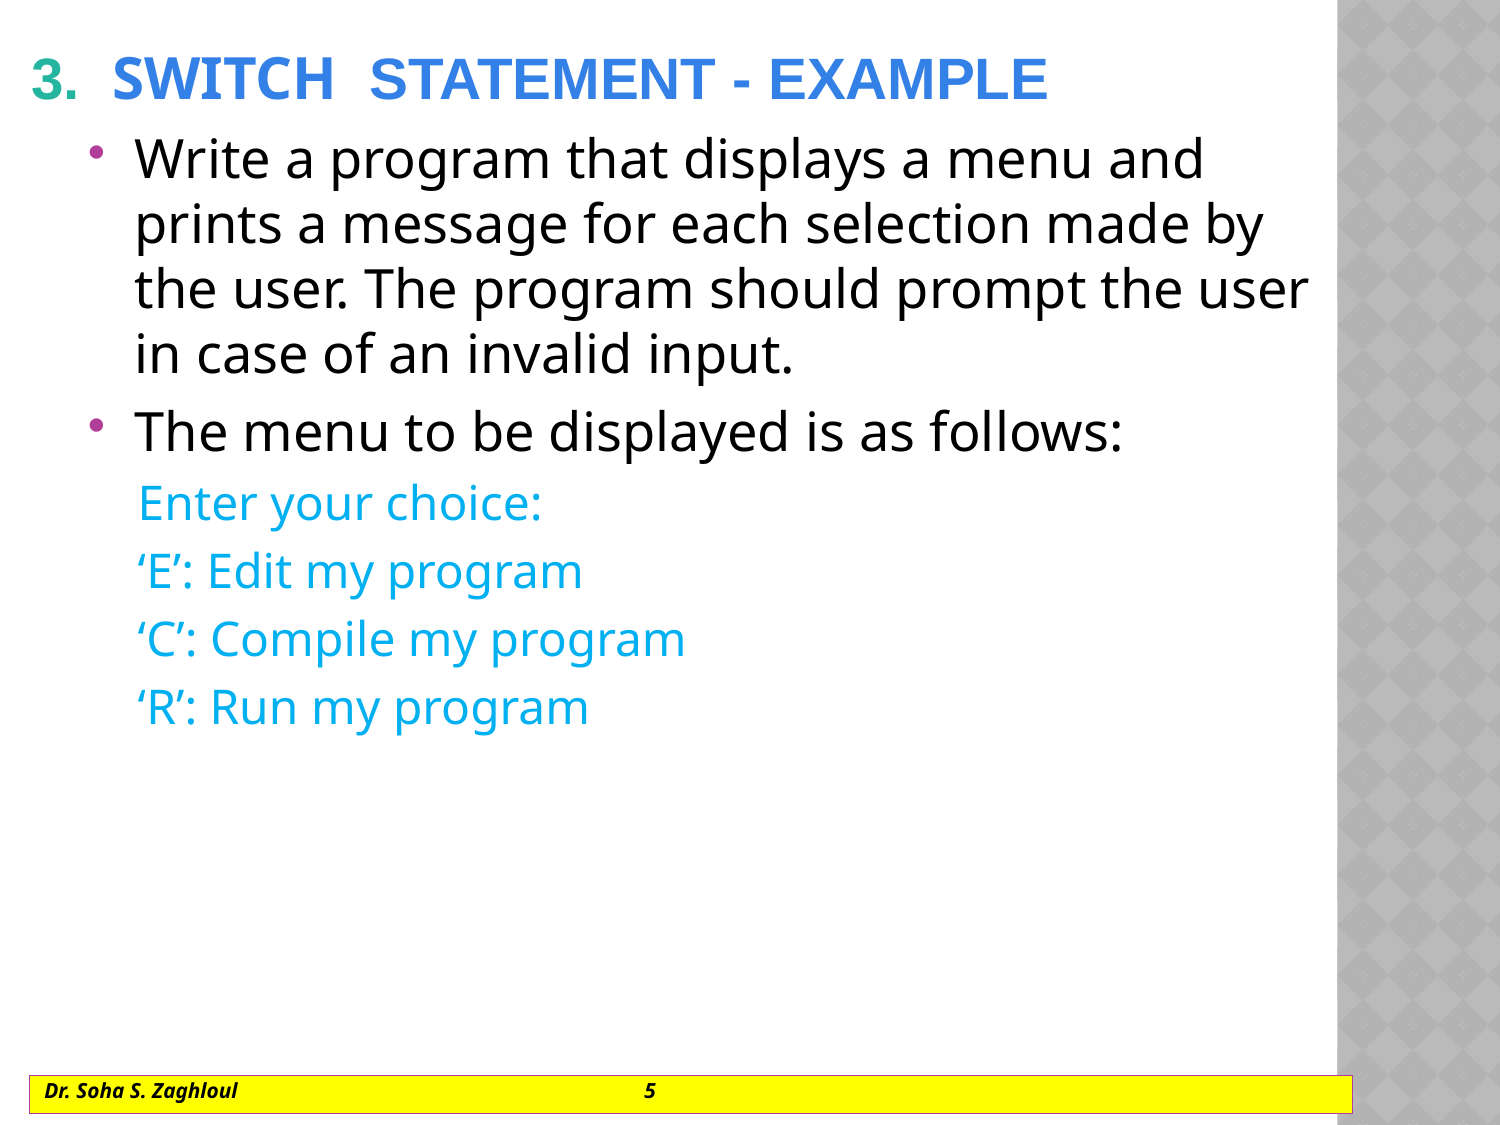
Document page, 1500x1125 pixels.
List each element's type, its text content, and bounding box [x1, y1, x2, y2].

text_box 3. switch Statement - example [23, 35, 1414, 111]
table_cell 4 [1337, 0, 1500, 1125]
list Write a program that displays a menu and prints a message for each selection made by the user. The program should prompt the user in case of an invalid input. The menu to be displayed is as follows: Enter your choice: ‘E’: Edit my program ‘C’: Compile my program ‘R’: Run my program [75, 117, 1348, 1059]
text_box Dr. Soha S. Zaghloul 5 [29, 1075, 1353, 1114]
